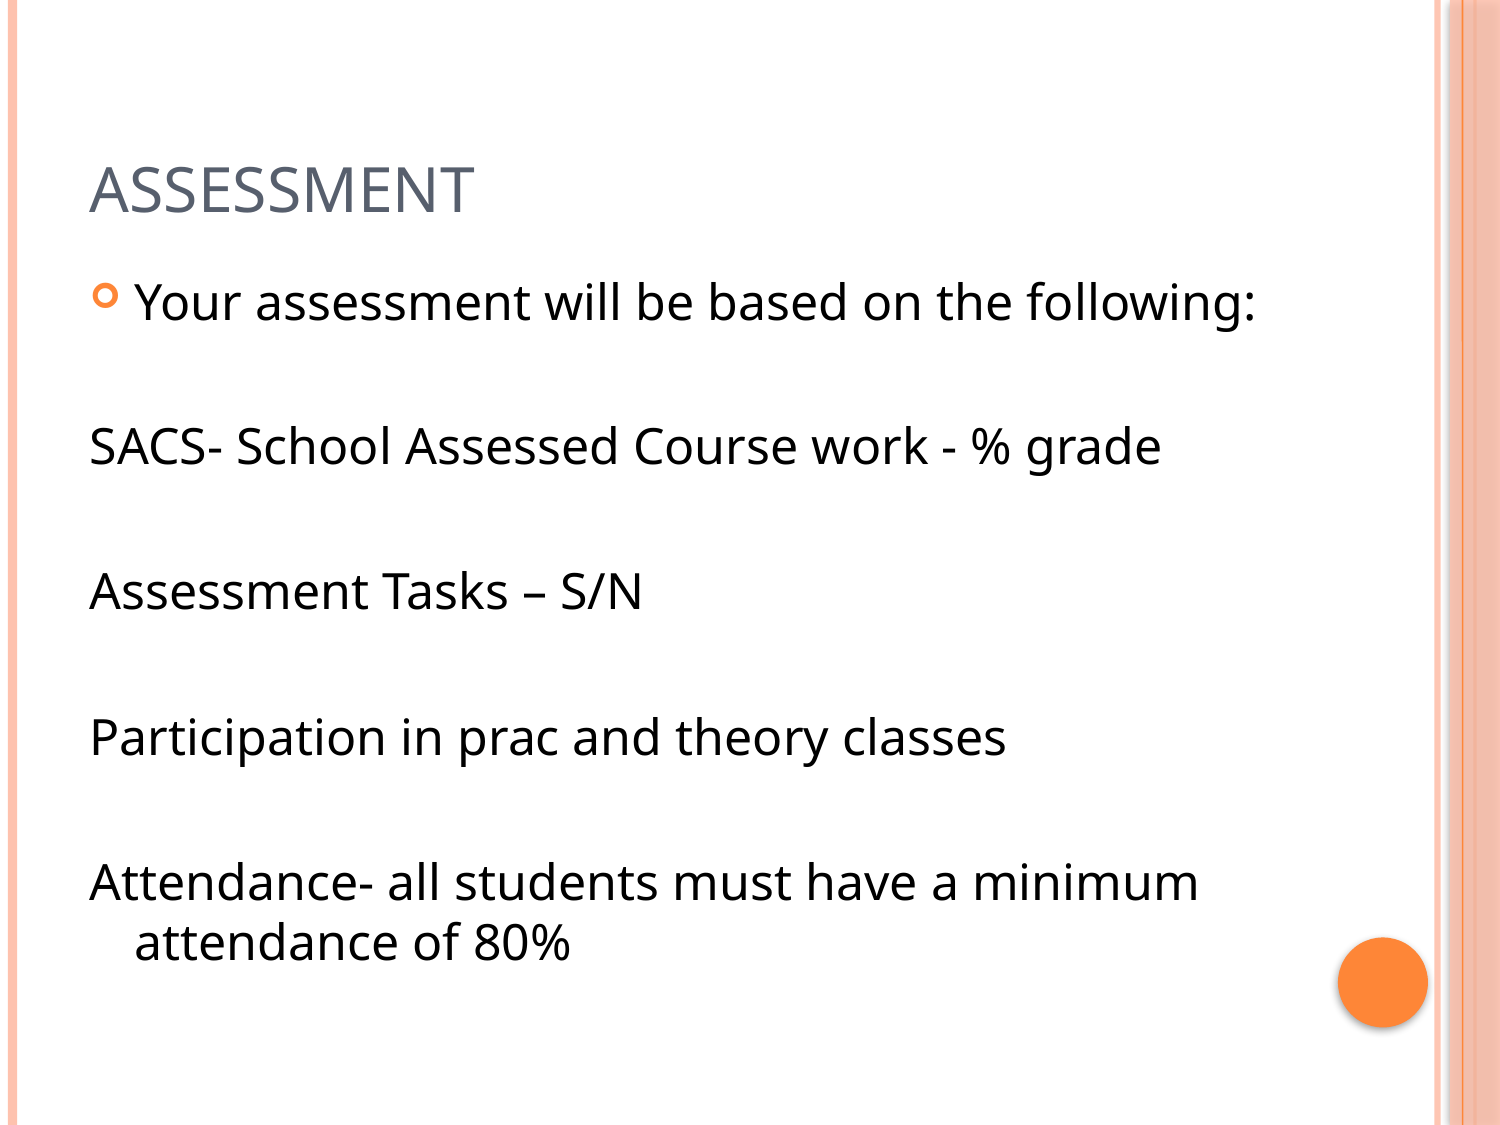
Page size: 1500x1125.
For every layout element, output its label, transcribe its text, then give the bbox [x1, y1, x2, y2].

list Your assessment will be based on the following: SACS- School Assessed Course work - % grade Assessment Tasks – S/N Participation in prac and theory classes Attendance- all students must have a minimum attendance of 80% [75, 262, 1300, 1062]
title assessment [75, 45, 1300, 233]
